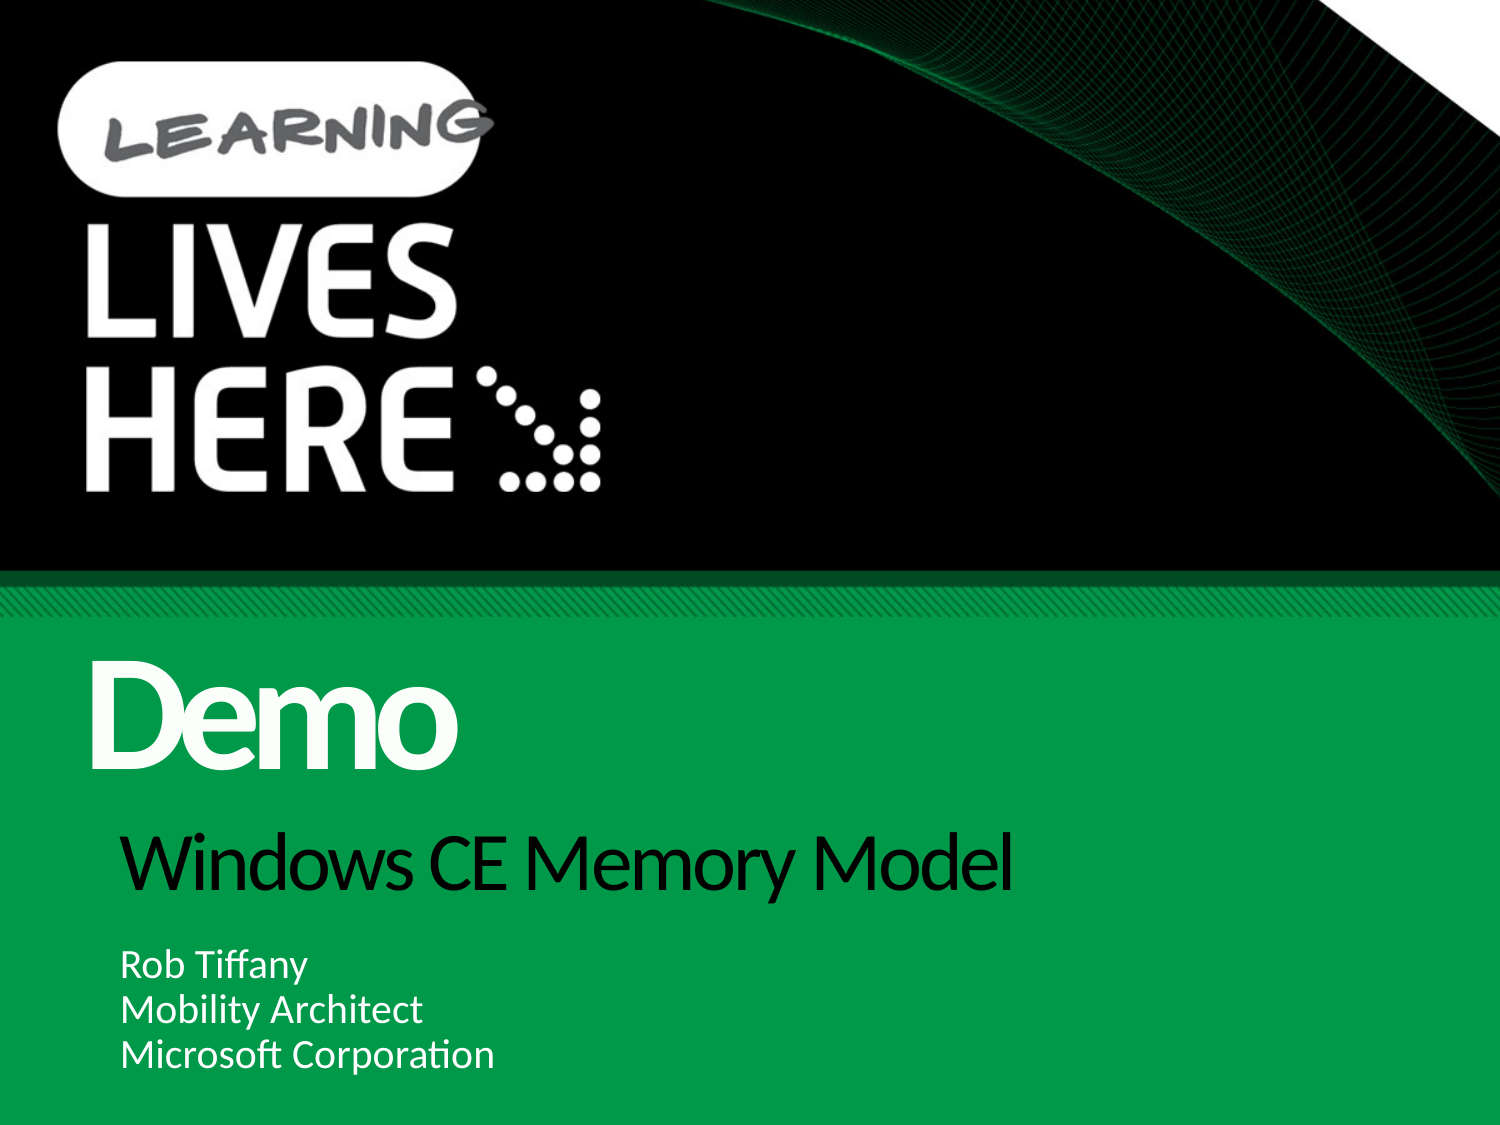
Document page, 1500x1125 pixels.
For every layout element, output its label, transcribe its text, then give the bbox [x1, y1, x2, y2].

list Demo [83, 625, 1344, 800]
picture [0, 0, 1500, 1125]
subtitle Rob Tiffany Mobility Architect Microsoft Corporation [119, 942, 1236, 1019]
title Windows CE Memory Model [119, 818, 1375, 943]
